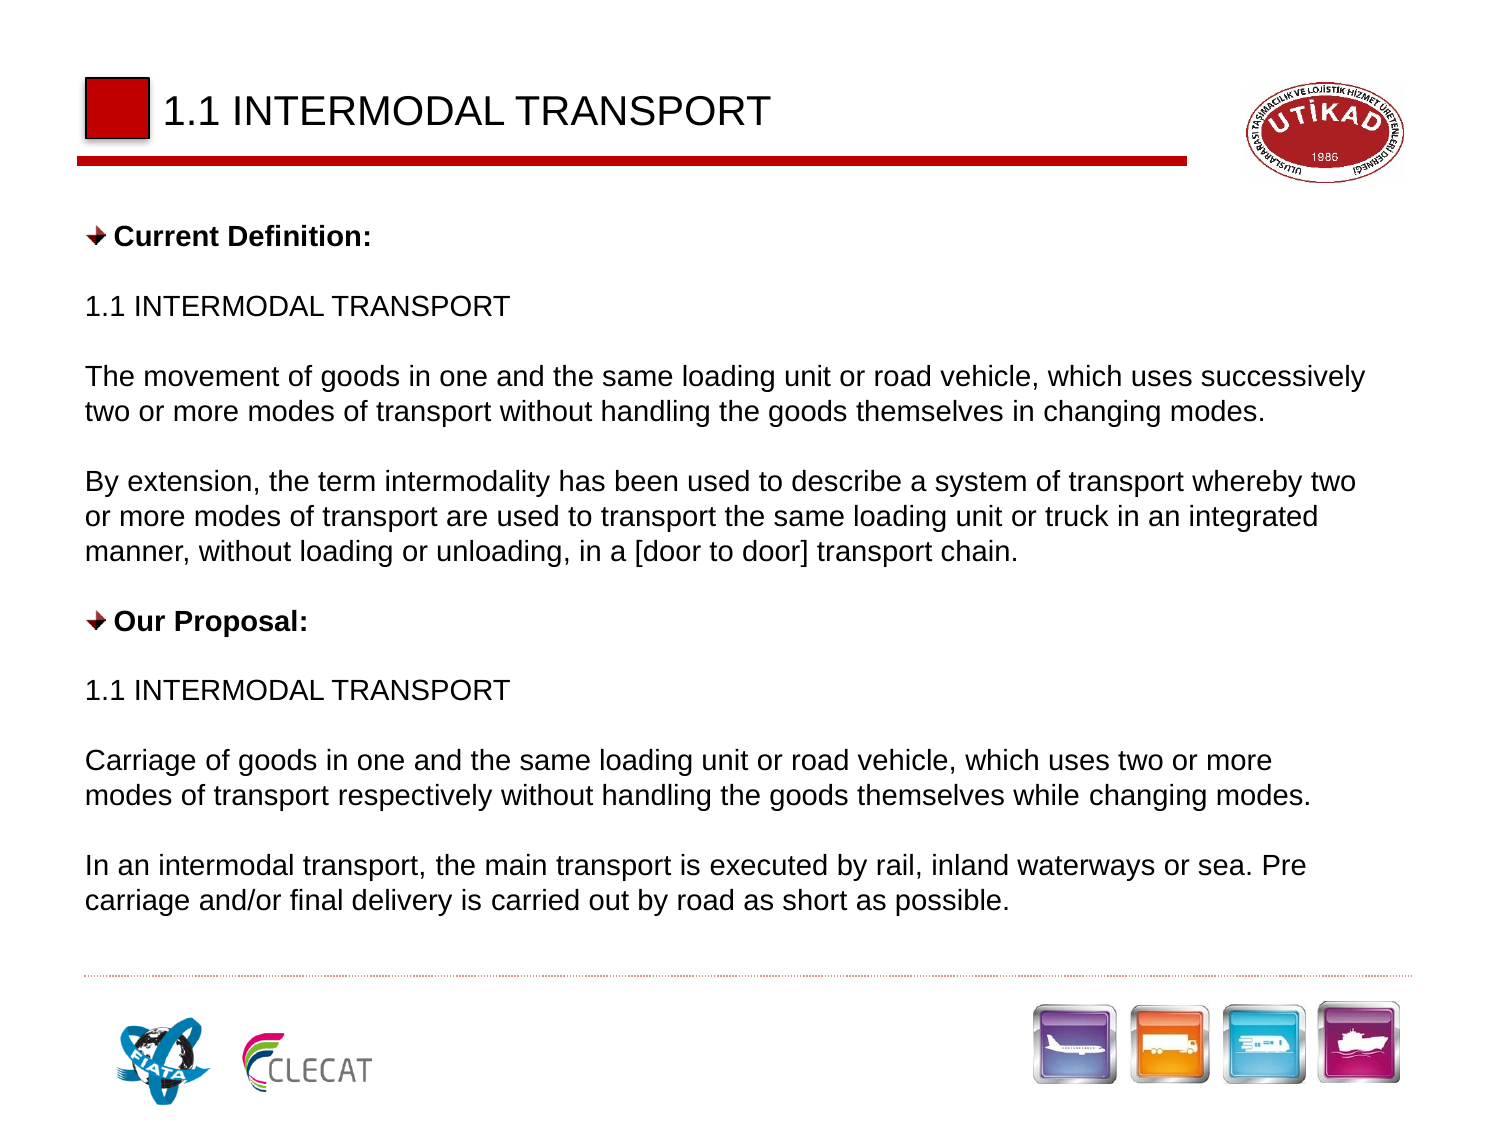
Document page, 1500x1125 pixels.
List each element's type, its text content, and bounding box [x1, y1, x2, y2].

picture [1222, 1003, 1306, 1084]
picture [1246, 152, 1404, 183]
text_box Current Definition: 1.1 INTERMODAL TRANSPORT The movement of goods in one and the same loading unit or road vehicle, which uses successively two or more modes of transport without handling the goods themselves in changing modes. By extension, the term intermodality has been used to describe a system of transport whereby two or more modes of transport are used to transport the same loading unit or truck in an integrated manner, without loading or unloading, in a [door to door] transport chain. Our Proposal: 1.1 INTERMODAL TRANSPORT Carriage of goods in one and the same loading unit or road vehicle, which uses two or more modes of transport respectively without handling the goods themselves while changing modes. In an intermodal transport, the main transport is executed by rail, inland waterways or sea. Pre carriage and/or final delivery is carried out by road as short as possible. [70, 174, 1383, 924]
picture [106, 1005, 219, 1117]
picture [1128, 1003, 1211, 1084]
picture [85, 609, 106, 630]
text_box 1.1 INTERMODAL TRANSPORT [147, 66, 1423, 152]
picture [242, 1033, 372, 1092]
picture [1316, 1001, 1400, 1083]
picture [85, 224, 106, 245]
picture [1033, 1003, 1117, 1084]
